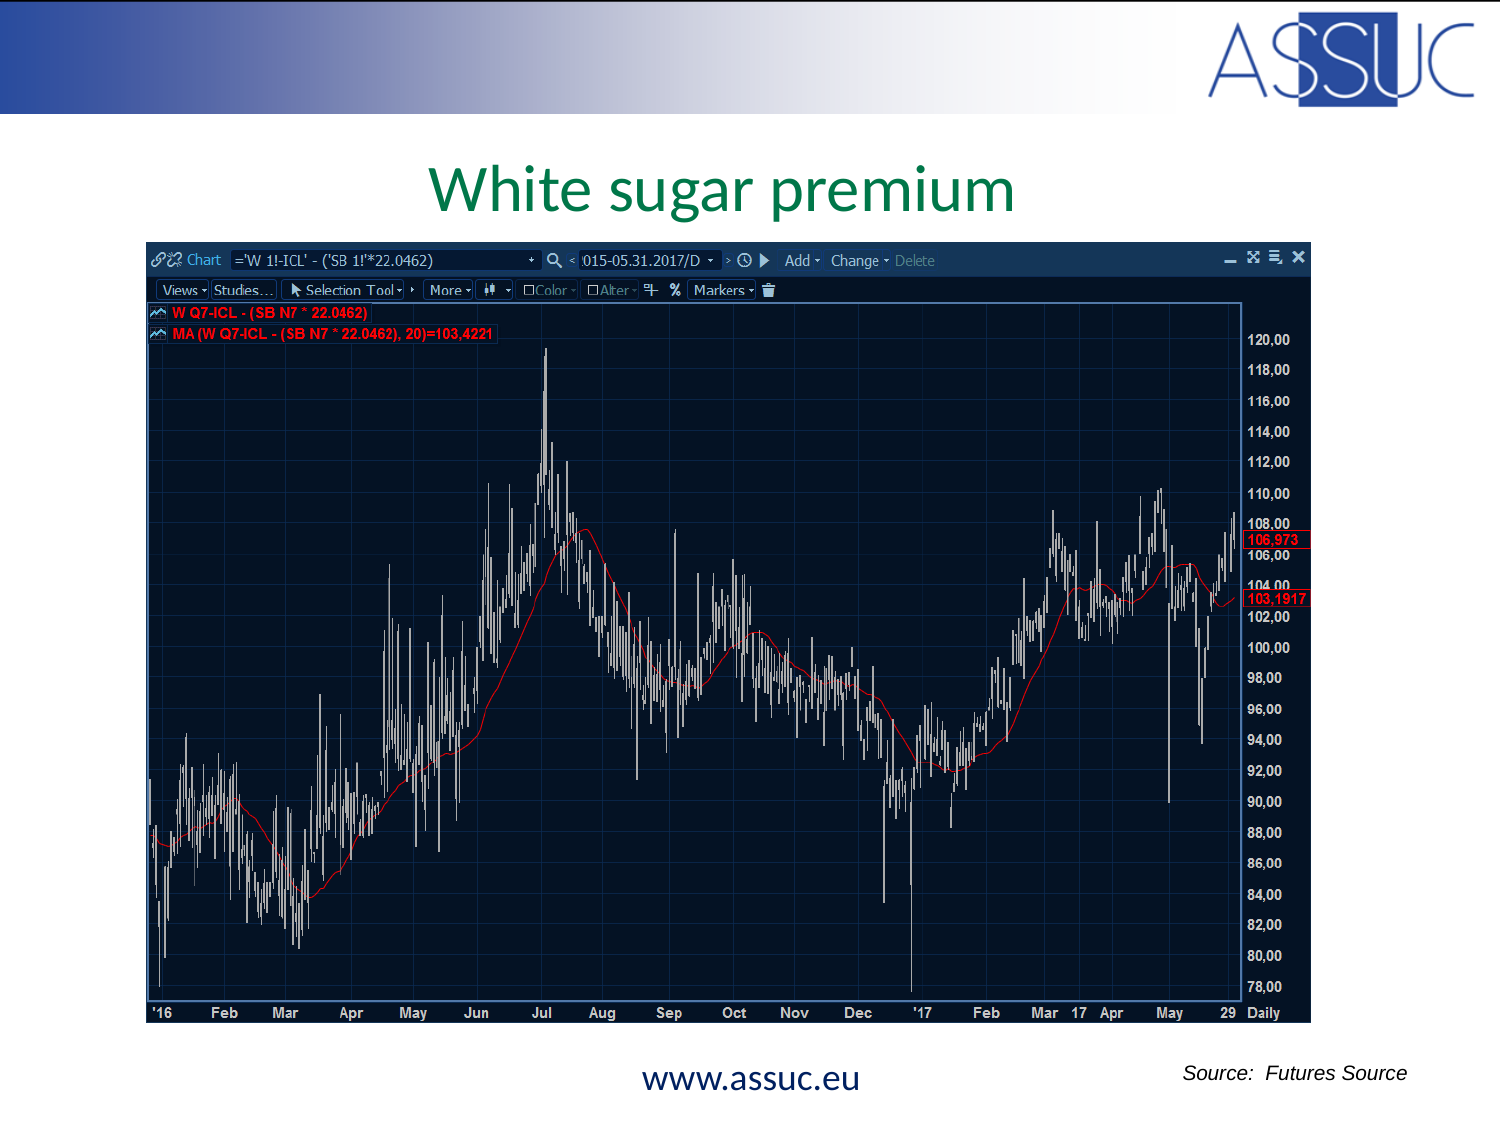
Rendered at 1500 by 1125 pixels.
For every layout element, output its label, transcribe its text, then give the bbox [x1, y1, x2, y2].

text_box White sugar premium [165, 137, 1281, 232]
text_box www.assuc.eu [513, 1046, 989, 1107]
picture [145, 242, 1311, 1023]
text_box Source: Futures Source [1167, 1052, 1487, 1093]
text_box [1074, 1042, 1425, 1103]
picture [0, 0, 1500, 114]
